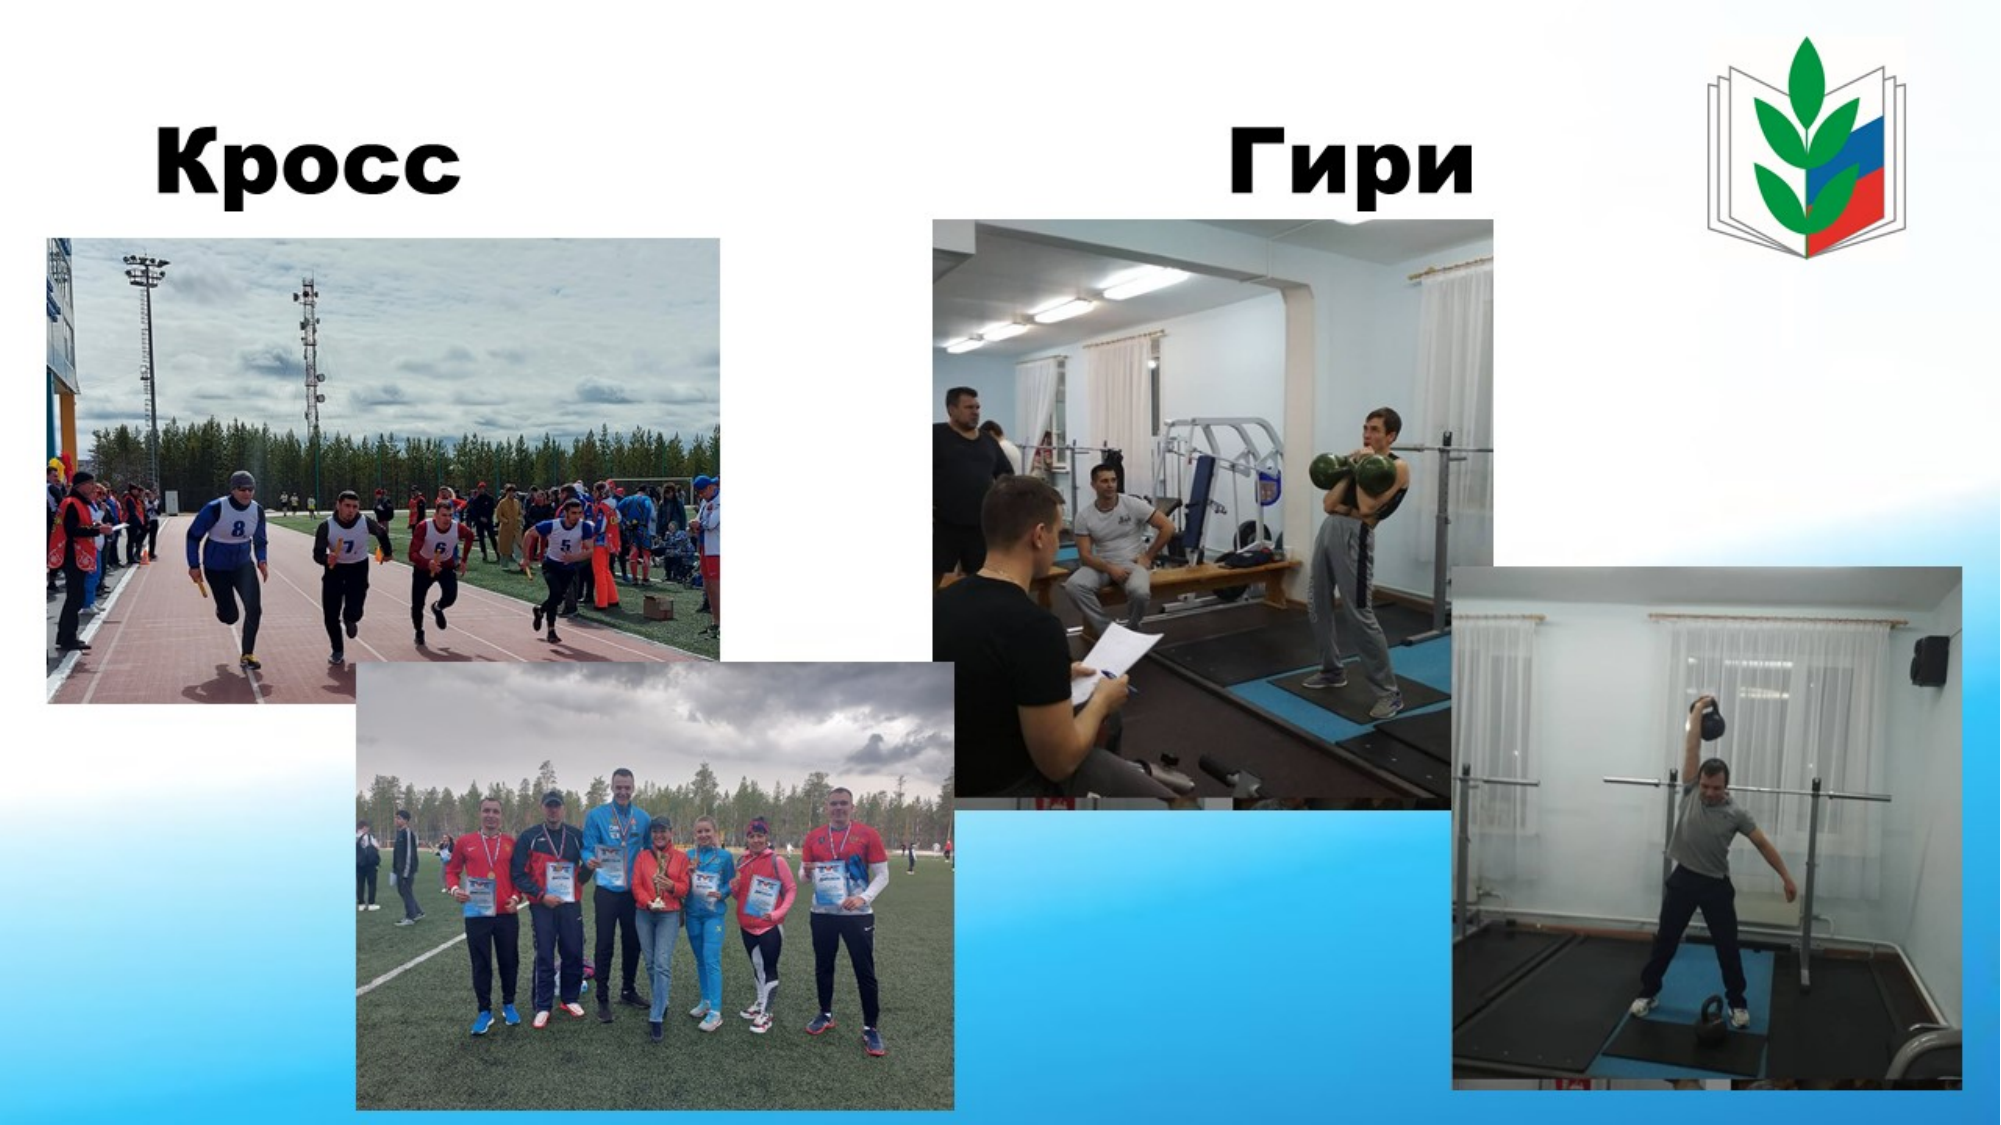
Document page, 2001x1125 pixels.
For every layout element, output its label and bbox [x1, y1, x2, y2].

list [0, 0, 2000, 1125]
